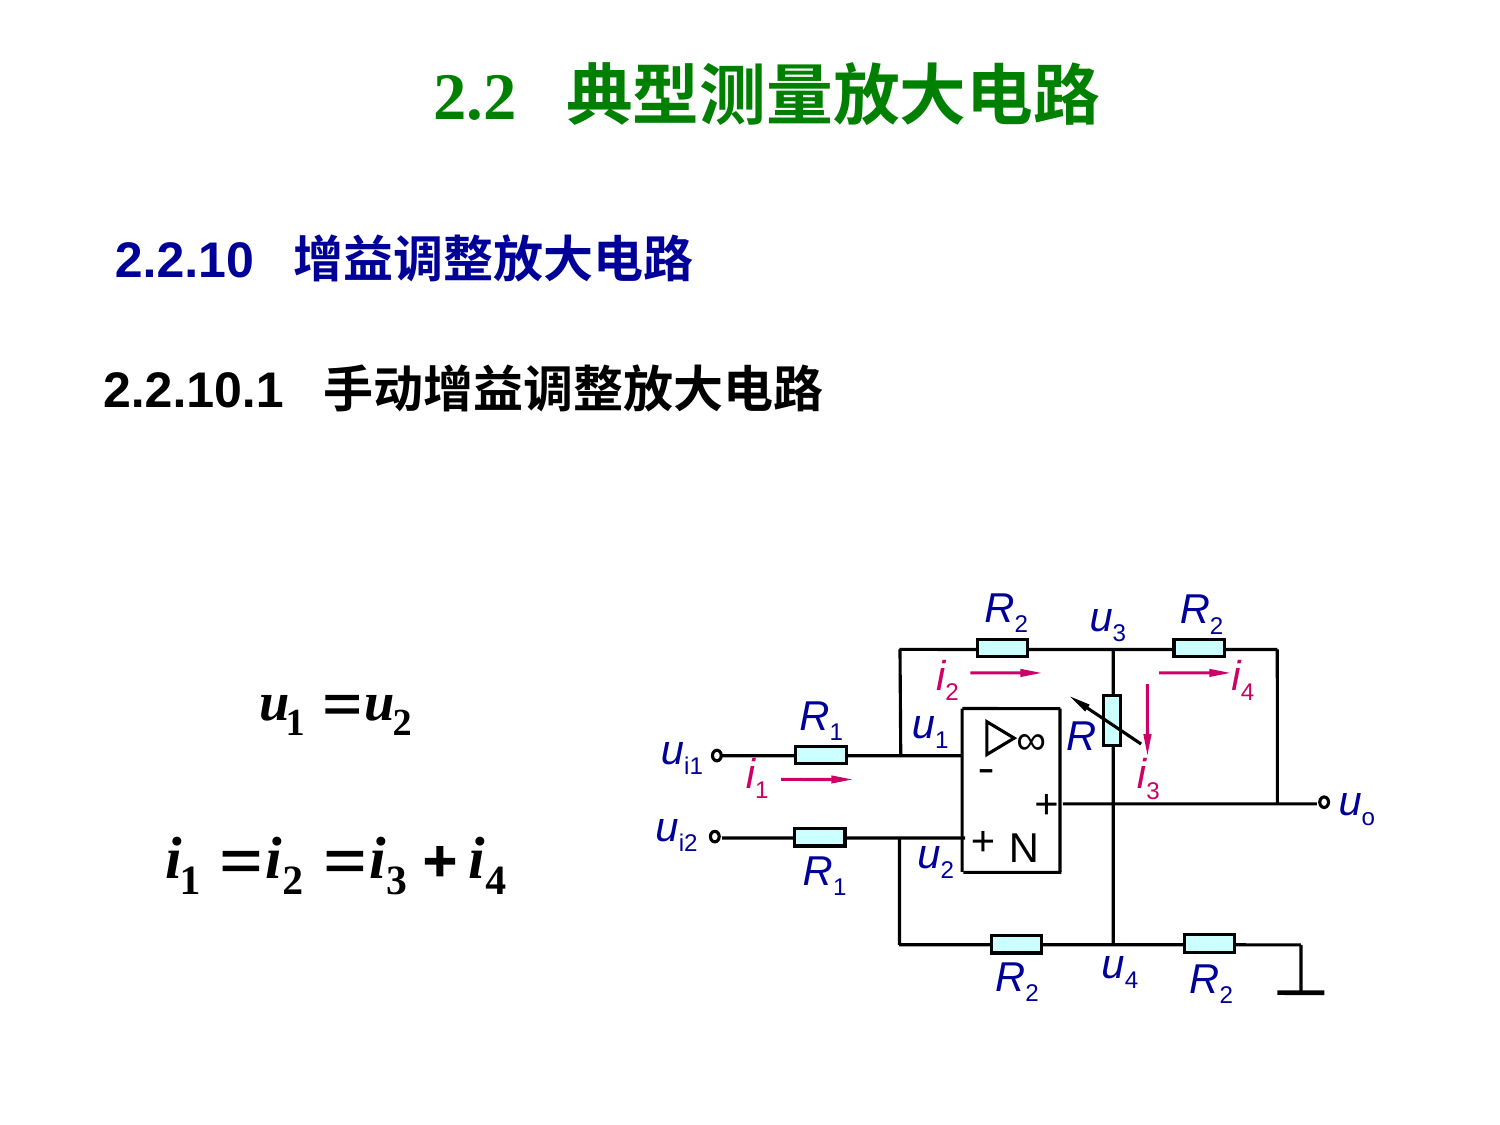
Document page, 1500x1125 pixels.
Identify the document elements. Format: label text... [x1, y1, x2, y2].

title 2.2 典型测量放大电路 [74, 44, 1426, 233]
text_box 2.2.10 增益调整放大电路 [100, 207, 1459, 327]
text_box 2.2.10.1 手动增益调整放大电路 [88, 338, 1447, 457]
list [159, 822, 514, 906]
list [253, 668, 418, 742]
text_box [655, 580, 1397, 1012]
